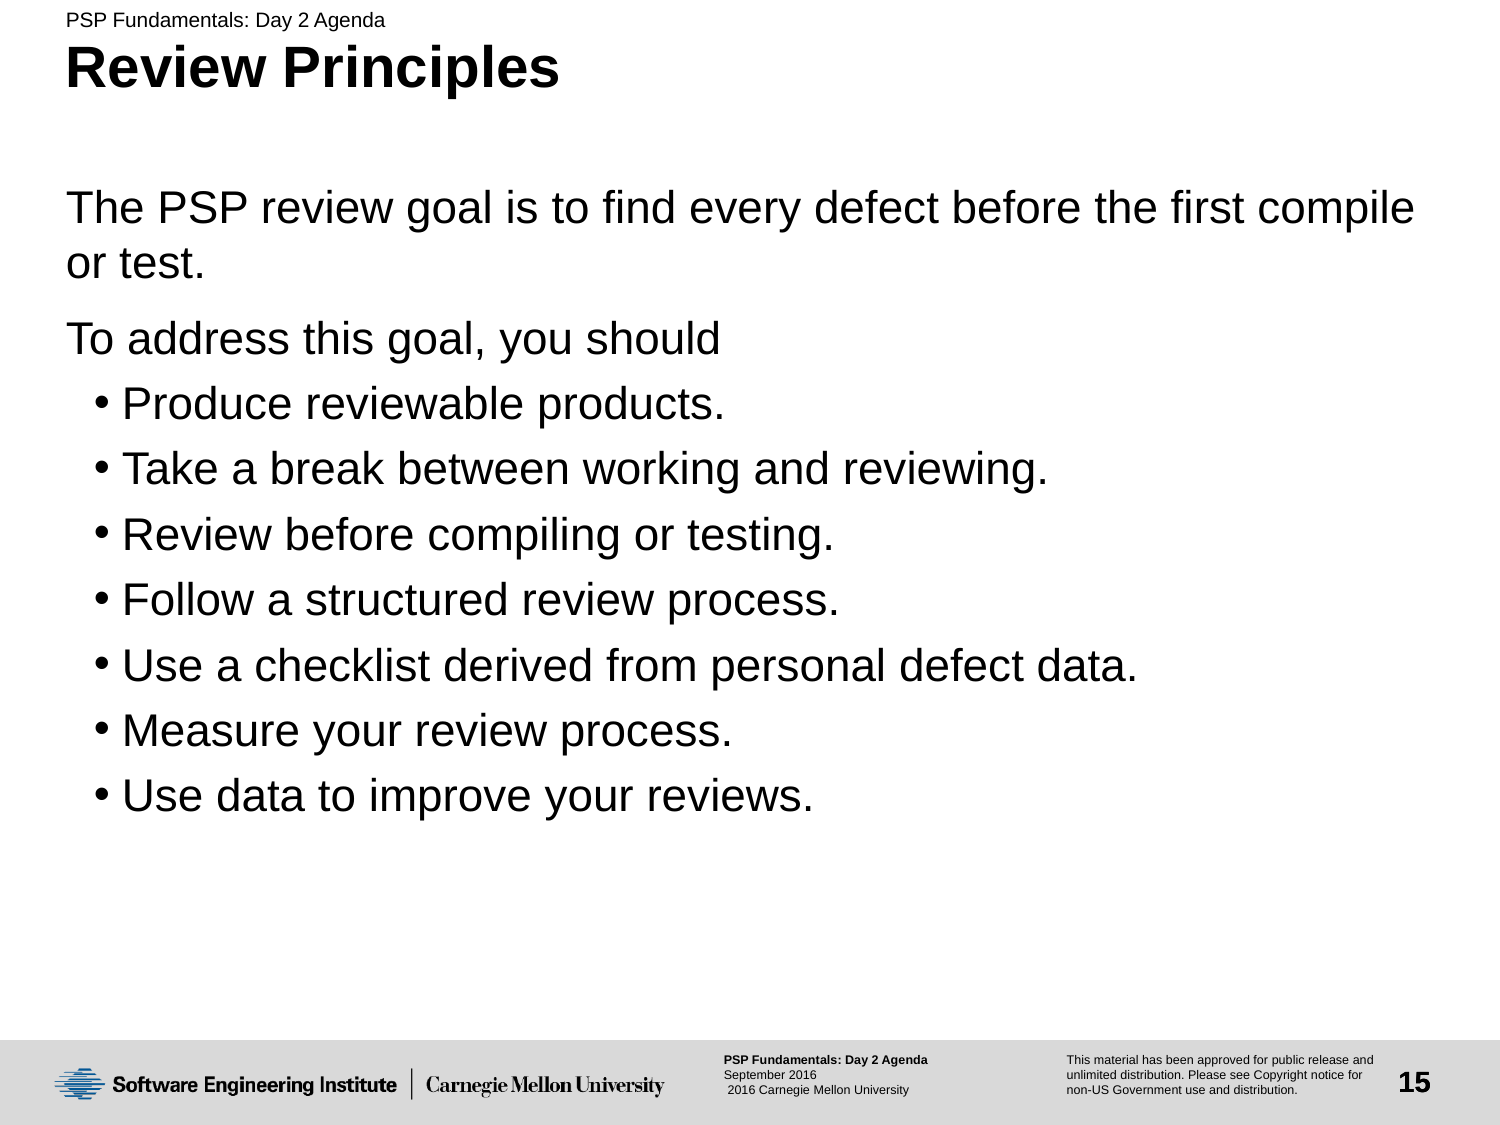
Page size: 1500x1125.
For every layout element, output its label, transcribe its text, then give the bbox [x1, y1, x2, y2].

title Review Principles [65, 37, 1430, 148]
picture [46, 1061, 673, 1104]
list The PSP review goal is to find every defect before the first compile or test. To address this goal, you should Produce reviewable products. Take a break between working and reviewing. Review before compiling or testing. Follow a structured review process. Use a checklist derived from personal defect data. Measure your review process. Use data to improve your reviews. [65, 177, 1431, 1000]
